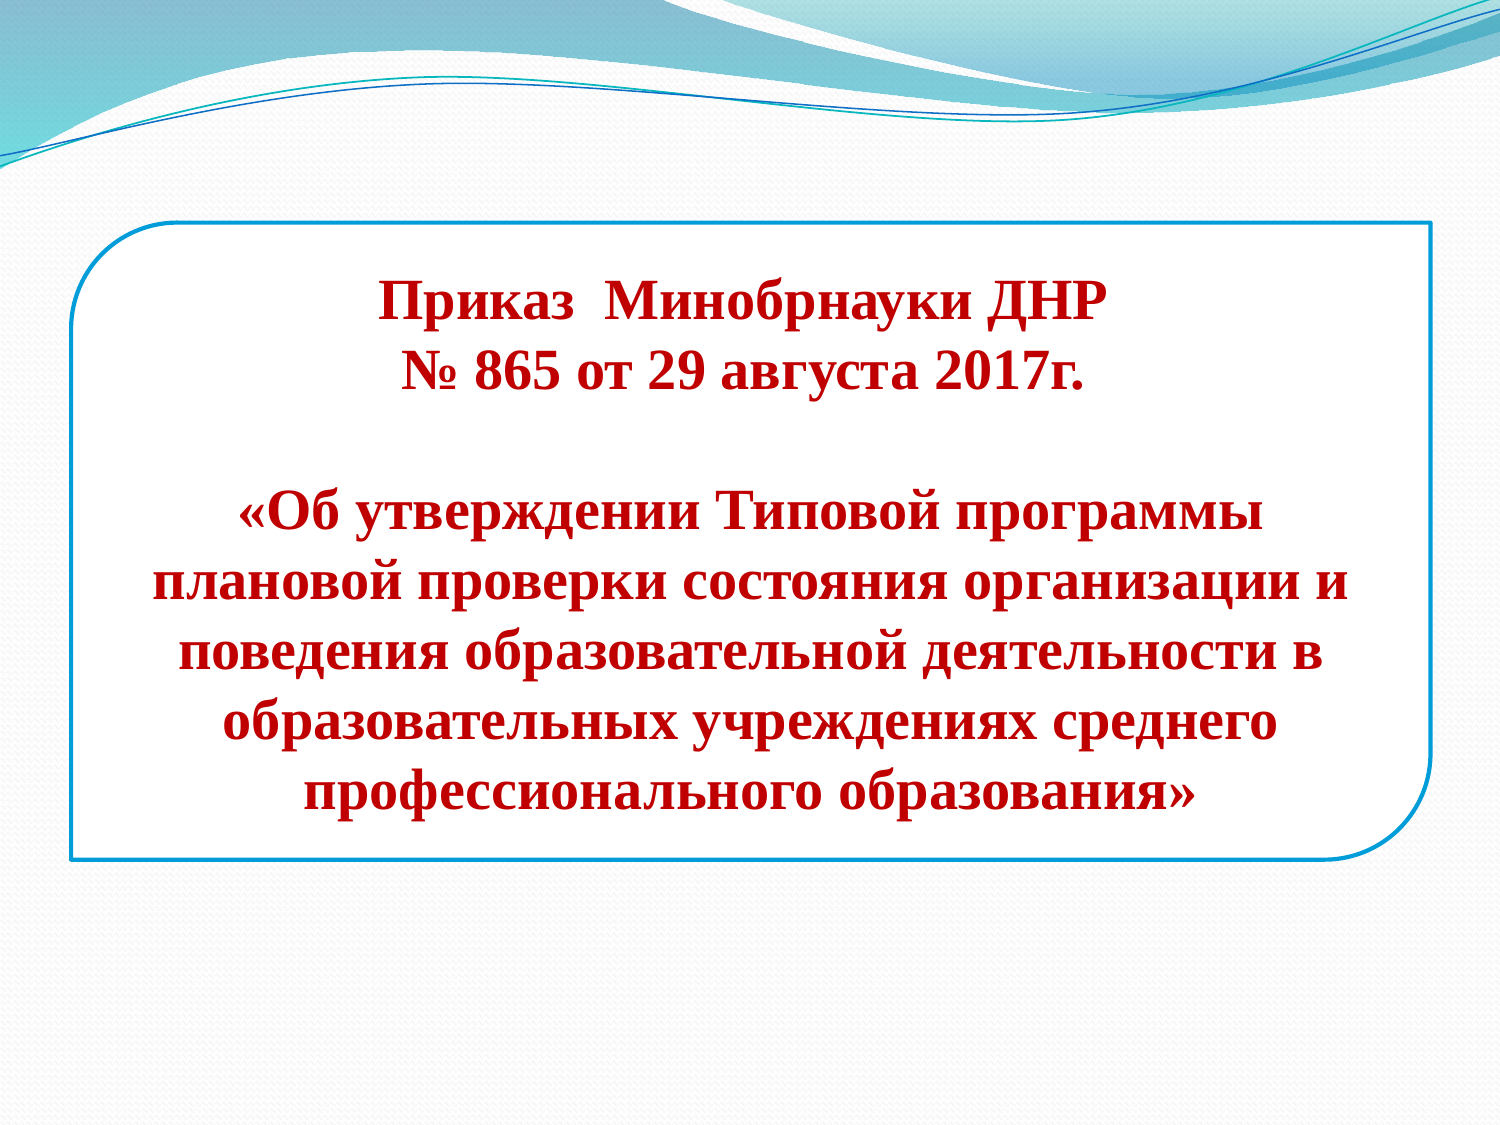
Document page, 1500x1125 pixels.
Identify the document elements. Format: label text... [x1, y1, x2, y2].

text_box Приказ Минобрнауки ДНР № 865 от 29 августа 2017г. «Об утверждении Типовой программы плановой проверки состояния организации и поведения образовательной деятельности в образовательных учреждениях среднего профессионального образования» [69, 220, 1433, 862]
